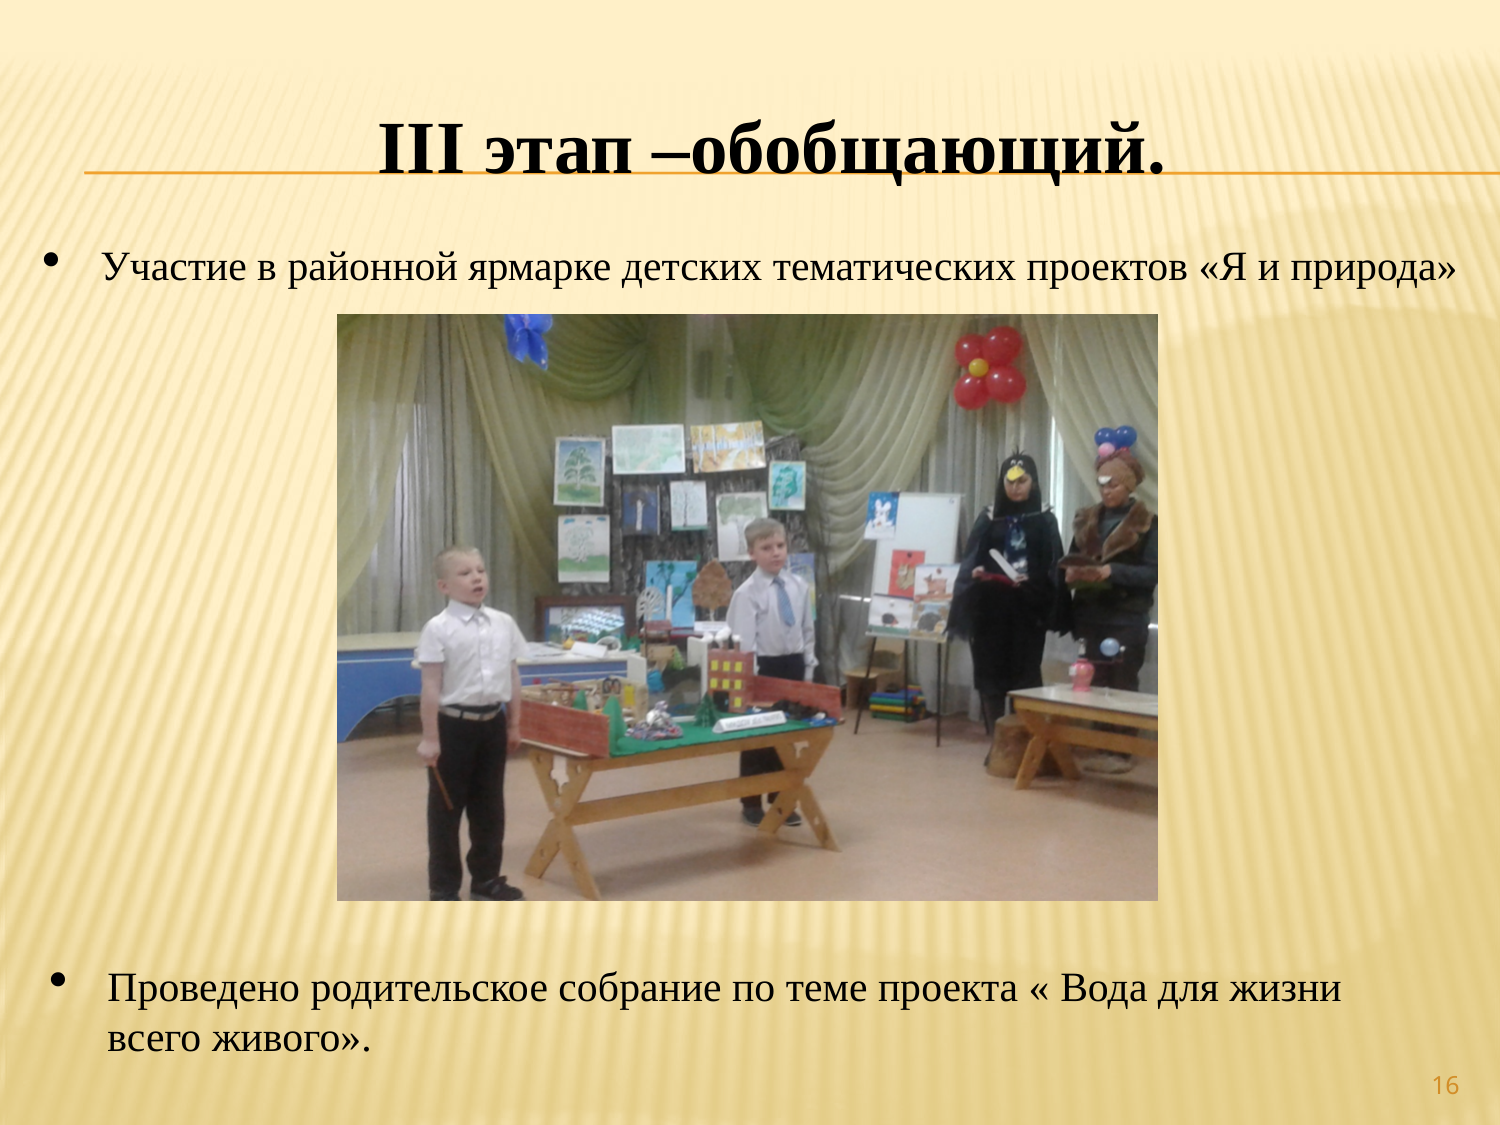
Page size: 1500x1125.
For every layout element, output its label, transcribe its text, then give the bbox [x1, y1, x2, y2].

slide_number 16 [1350, 1061, 1475, 1103]
list Участие в районной ярмарке детских тематических проектов «Я и природа» [29, 231, 1475, 998]
text_box Проведено родительское собрание по теме проекта « Вода для жизни всего живого». [36, 952, 1454, 1068]
picture [336, 314, 1158, 901]
title III этап –обобщающий. [50, 75, 1475, 213]
